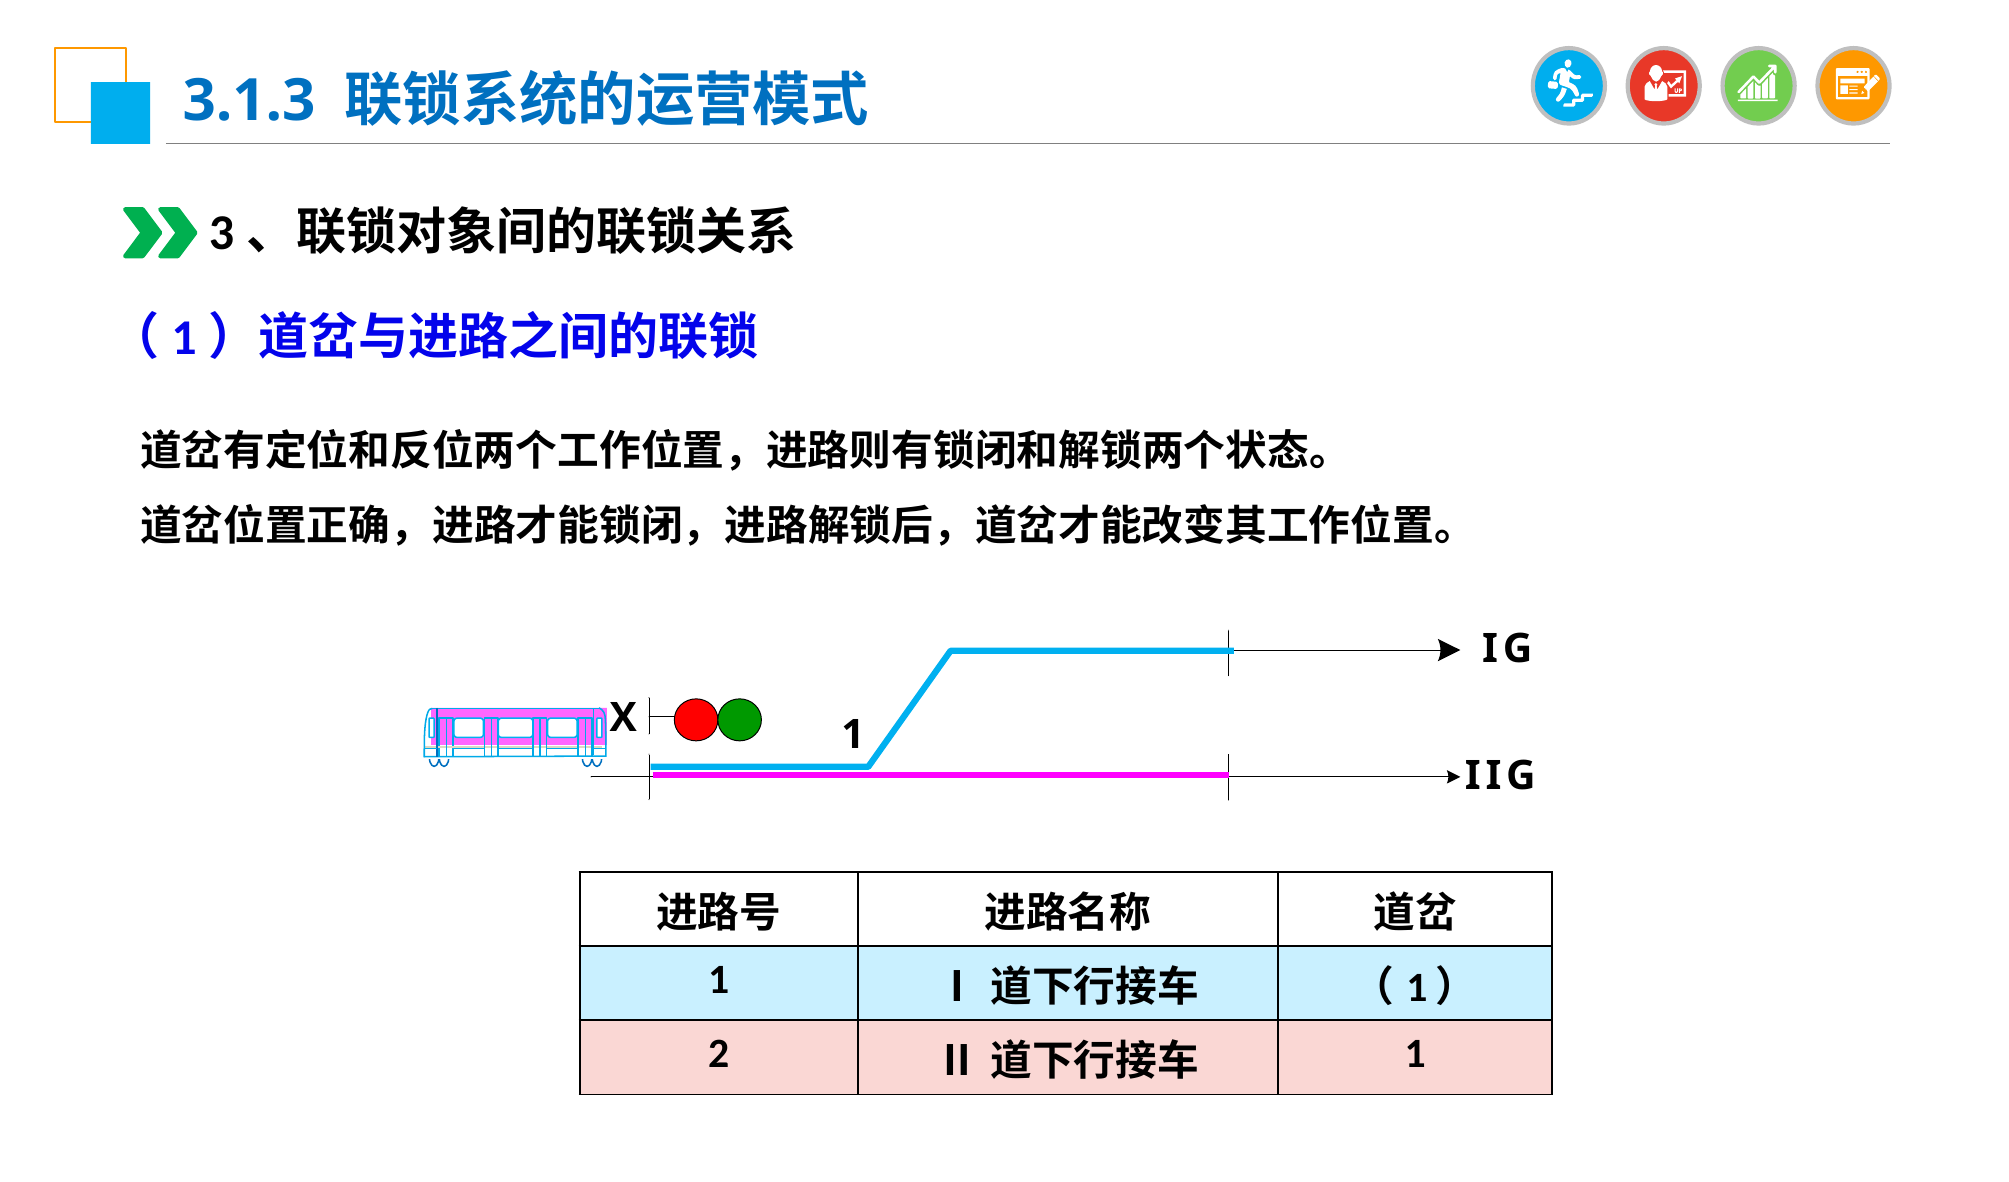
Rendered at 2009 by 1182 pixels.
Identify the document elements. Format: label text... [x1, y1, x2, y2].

text_box （1）道岔与进路之间的联锁 [94, 297, 774, 373]
table_cell 2 [581, 1021, 857, 1094]
table_cell Ⅰ道下行接车 [859, 947, 1277, 1019]
table_cell （1） [1279, 947, 1551, 1019]
table_cell 1 [581, 947, 857, 1019]
table_header 进路号 [581, 873, 857, 945]
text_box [567, 613, 1556, 814]
table_header 进路名称 [859, 873, 1277, 945]
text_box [124, 191, 810, 269]
table_header 道岔 [1279, 873, 1551, 945]
table_cell Ⅱ道下行接车 [859, 1021, 1277, 1094]
table_cell 1 [1279, 1021, 1551, 1094]
text_box 道岔有定位和反位两个工作位置，进路则有锁闭和解锁两个状态。 道岔位置正确，进路才能锁闭，进路解锁后，道岔才能改变其工作位置。 [125, 391, 1919, 557]
text_box 3.1.3 联锁系统的运营模式 [162, 51, 890, 142]
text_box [419, 707, 608, 767]
